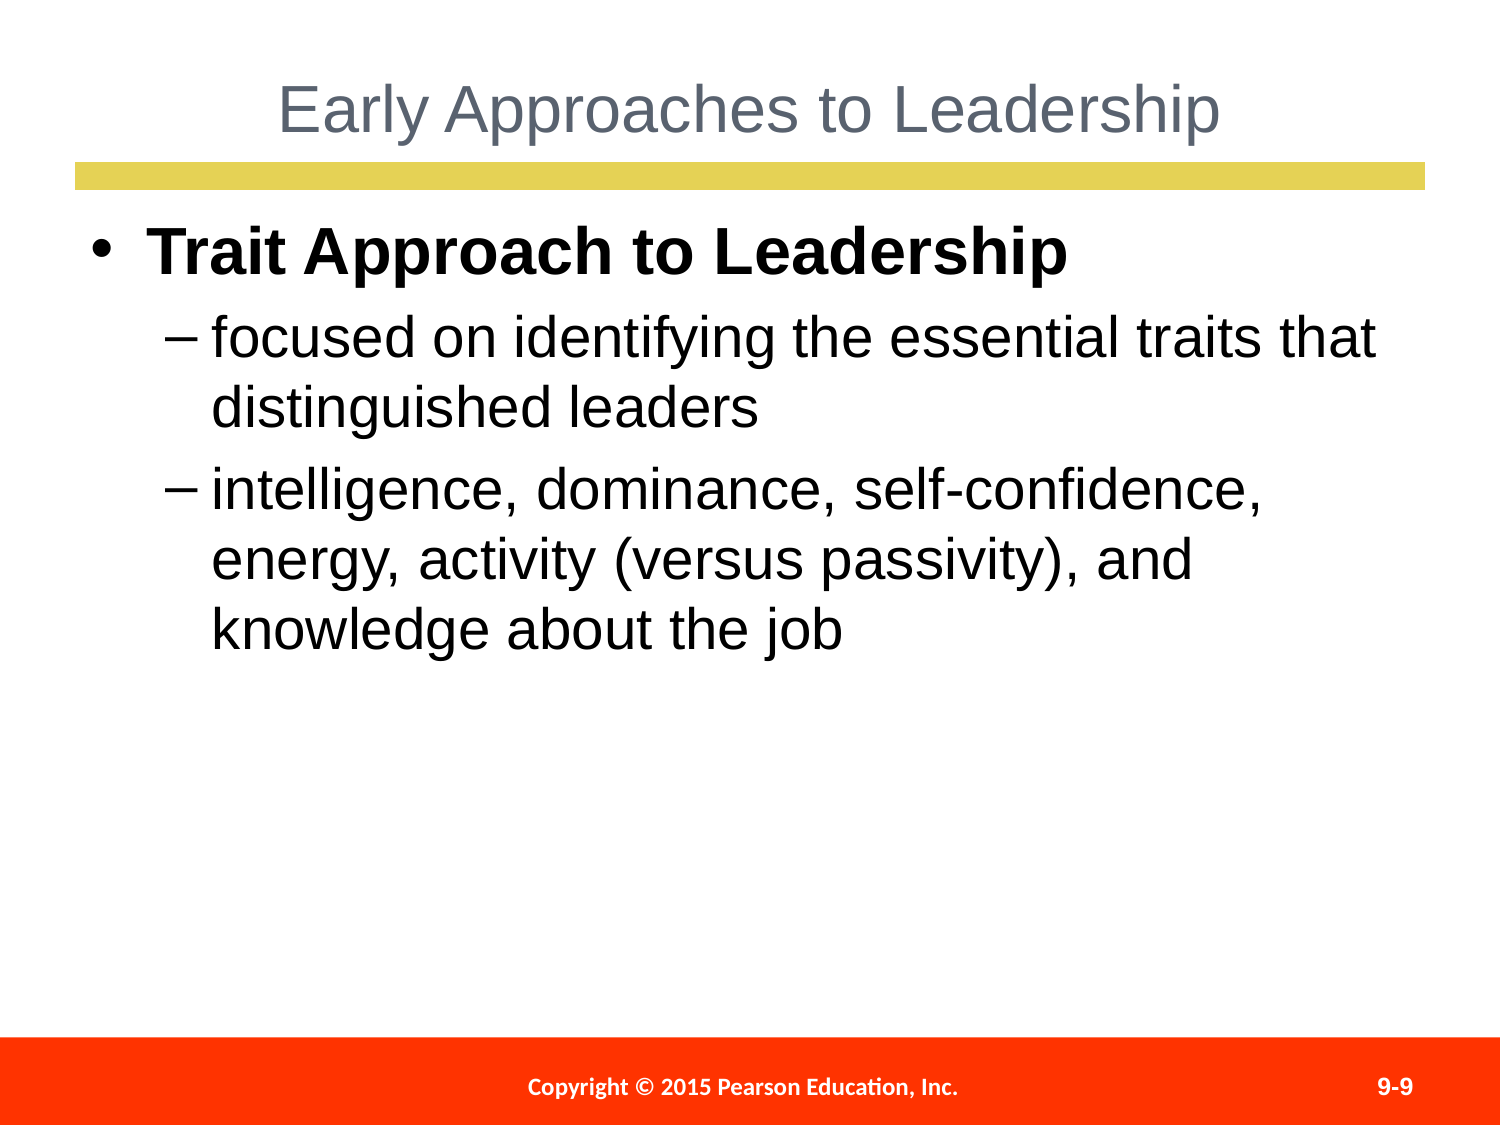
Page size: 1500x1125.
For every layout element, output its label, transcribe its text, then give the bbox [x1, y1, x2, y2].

list Trait Approach to Leadership focused on identifying the essential traits that distinguished leaders intelligence, dominance, self-confidence, energy, activity (versus passivity), and knowledge about the job [74, 199, 1426, 1006]
title Early Approaches to Leadership [74, 12, 1426, 199]
